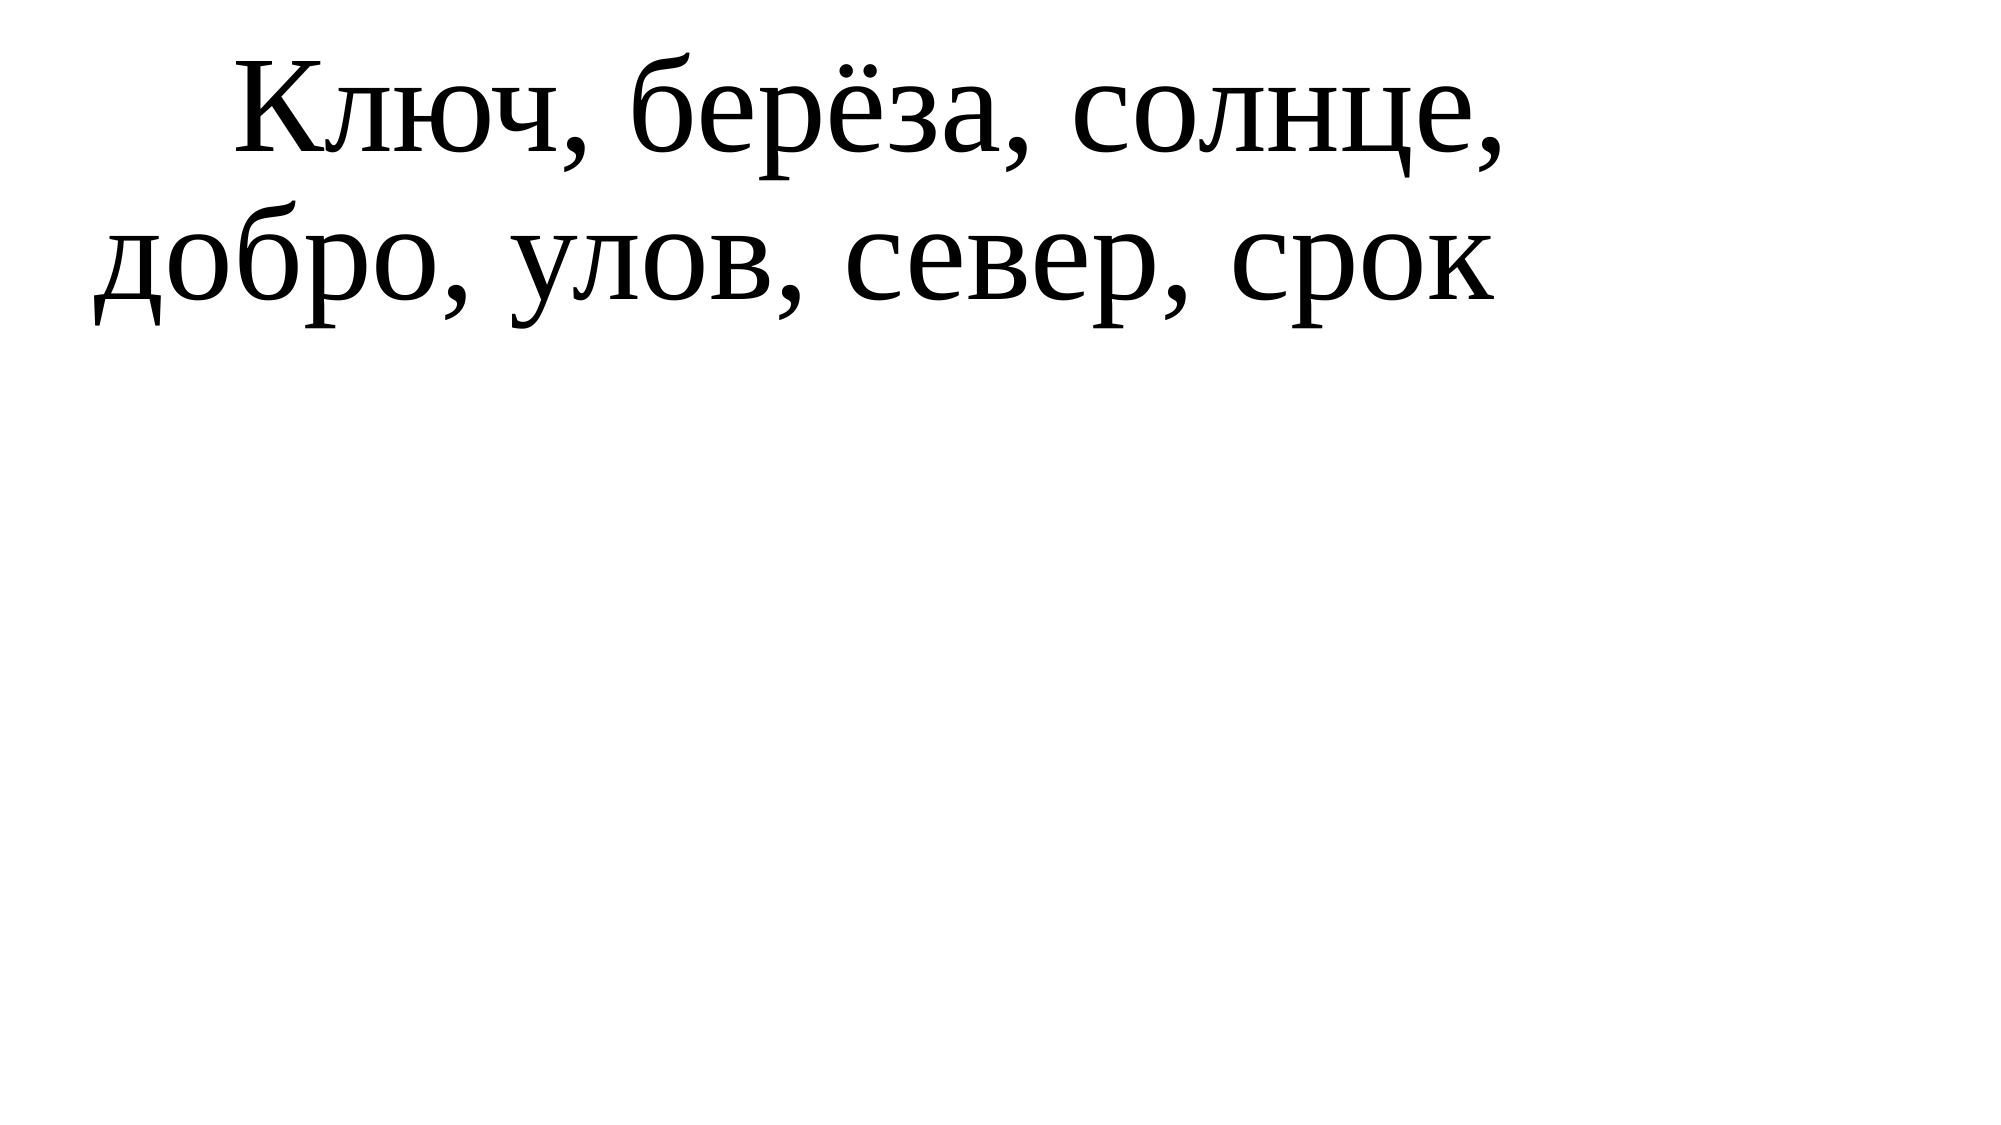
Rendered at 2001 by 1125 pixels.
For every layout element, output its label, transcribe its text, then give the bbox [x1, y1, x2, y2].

list Ключ, берёза, солнце, добро, улов, север, срок [79, 24, 1863, 1057]
